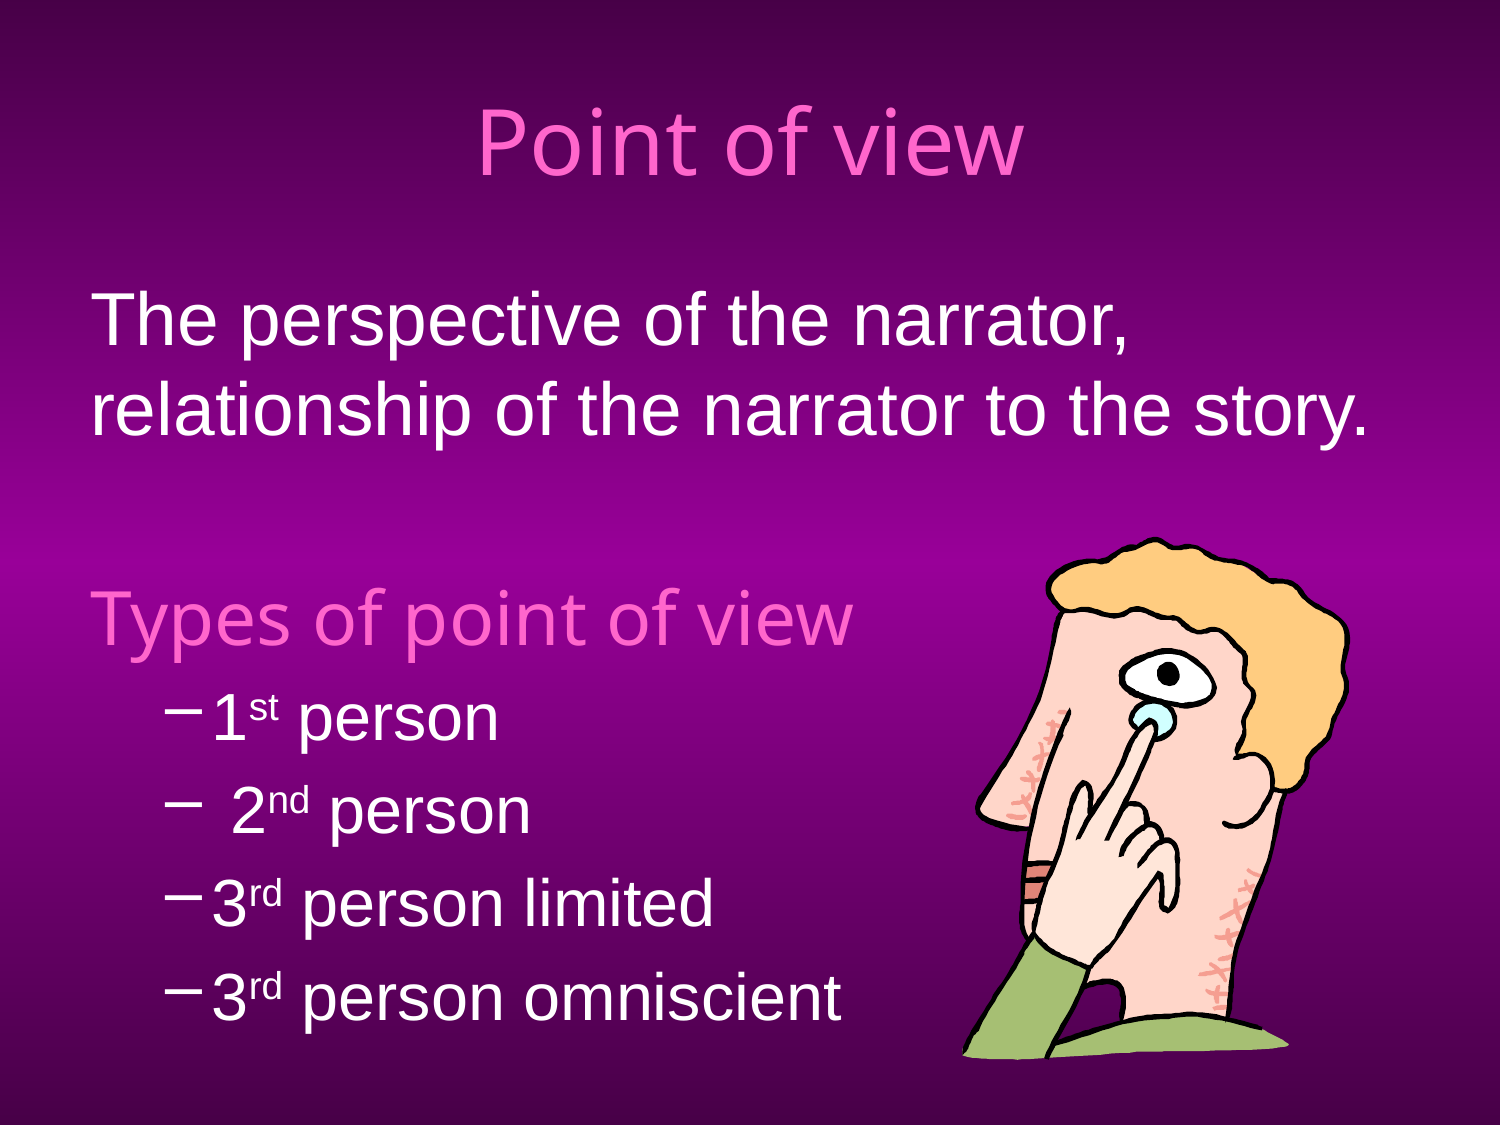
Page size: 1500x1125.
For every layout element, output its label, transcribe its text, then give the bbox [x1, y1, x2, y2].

picture [962, 524, 1363, 1073]
title Point of view [74, 44, 1426, 233]
list The perspective of the narrator, relationship of the narrator to the story. Types of point of view 1st person 2nd person 3rd person limited 3rd person omniscient [74, 262, 1426, 1006]
